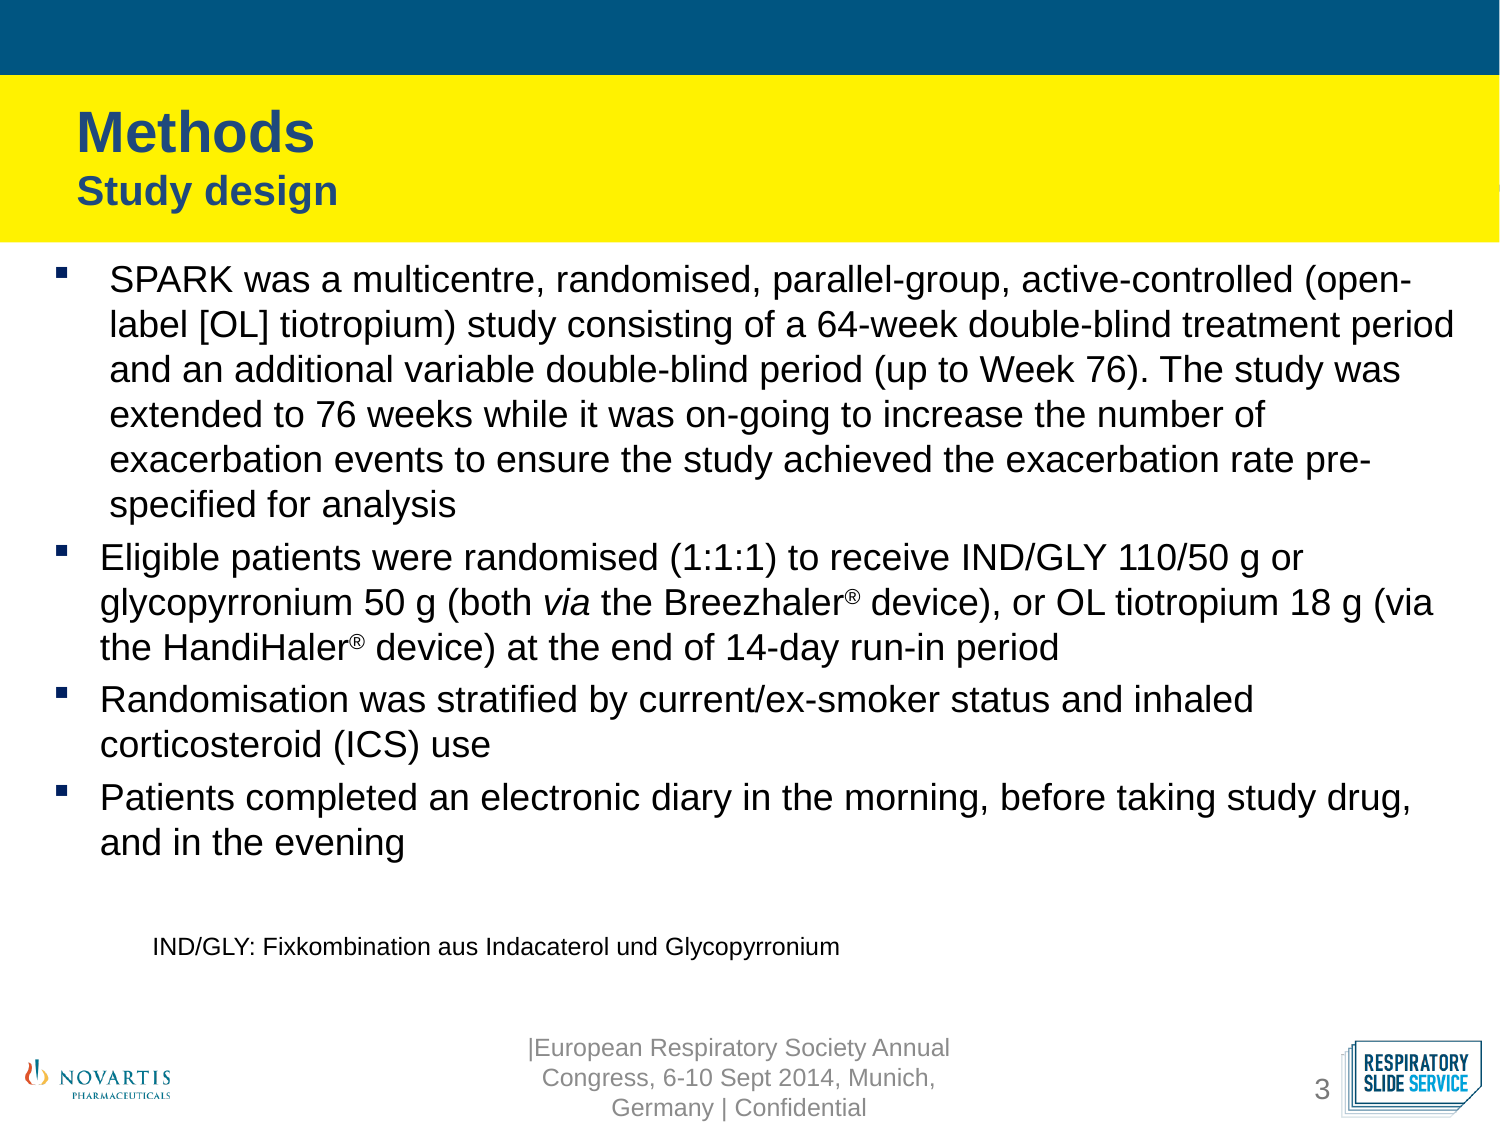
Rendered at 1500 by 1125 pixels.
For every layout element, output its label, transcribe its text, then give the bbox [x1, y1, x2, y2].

title Methods Study design [76, 84, 1466, 225]
picture [1328, 1027, 1497, 1125]
picture [25, 1059, 170, 1099]
list SPARK was a multicentre, randomised, parallel-group, active-controlled (open-label [OL] tiotropium) study consisting of a 64-week double-blind treatment period and an additional variable double-blind period (up to Week 76). The study was extended to 76 weeks while it was on-going to increase the number of exacerbation events to ensure the study achieved the exacerbation rate pre-specified for analysis Eligible patients were randomised (1:1:1) to receive IND/GLY 110/50 g or glycopyrronium 50 g (both via the Breezhaler® device), or OL tiotropium 18 g (via the HandiHaler® device) at the end of 14-day run-in period Randomisation was stratified by current/ex-smoker status and inhaled corticosteroid (ICS) use Patients completed an electronic diary in the morning, before taking study drug, and in the evening [53, 255, 1475, 539]
footer |European Respiratory Society Annual Congress, 6-10 Sept 2014, Munich, Germany | Confidential [501, 1046, 977, 1107]
text_box IND/GLY: Fixkombination aus Indacaterol und Glycopyrronium [137, 922, 857, 968]
